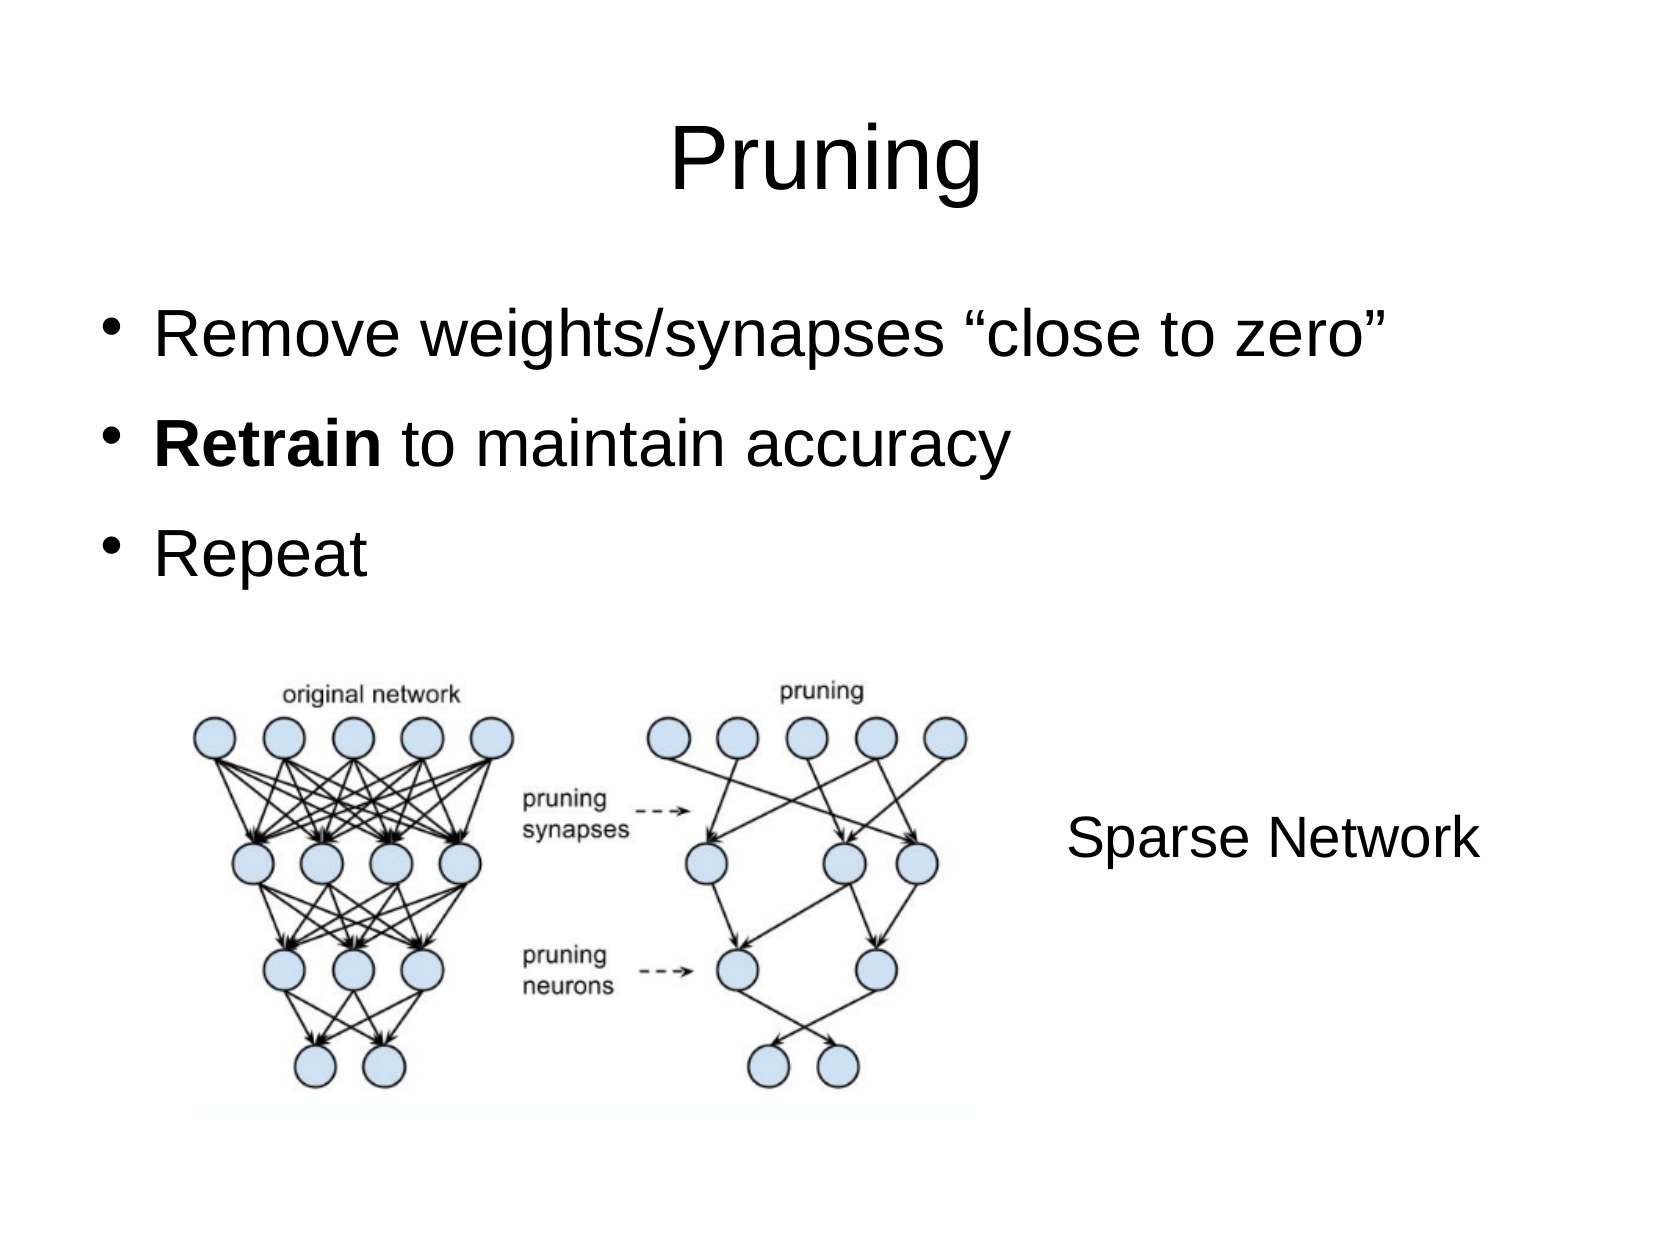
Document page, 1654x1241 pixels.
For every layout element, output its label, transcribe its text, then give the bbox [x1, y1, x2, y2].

picture [192, 661, 981, 1120]
text_box Sparse Network [1051, 791, 1500, 871]
text_box Pruning [82, 49, 1571, 257]
text_box Remove weights/synapses “close to zero” Retrain to maintain accuracy Repeat [82, 290, 1571, 1010]
